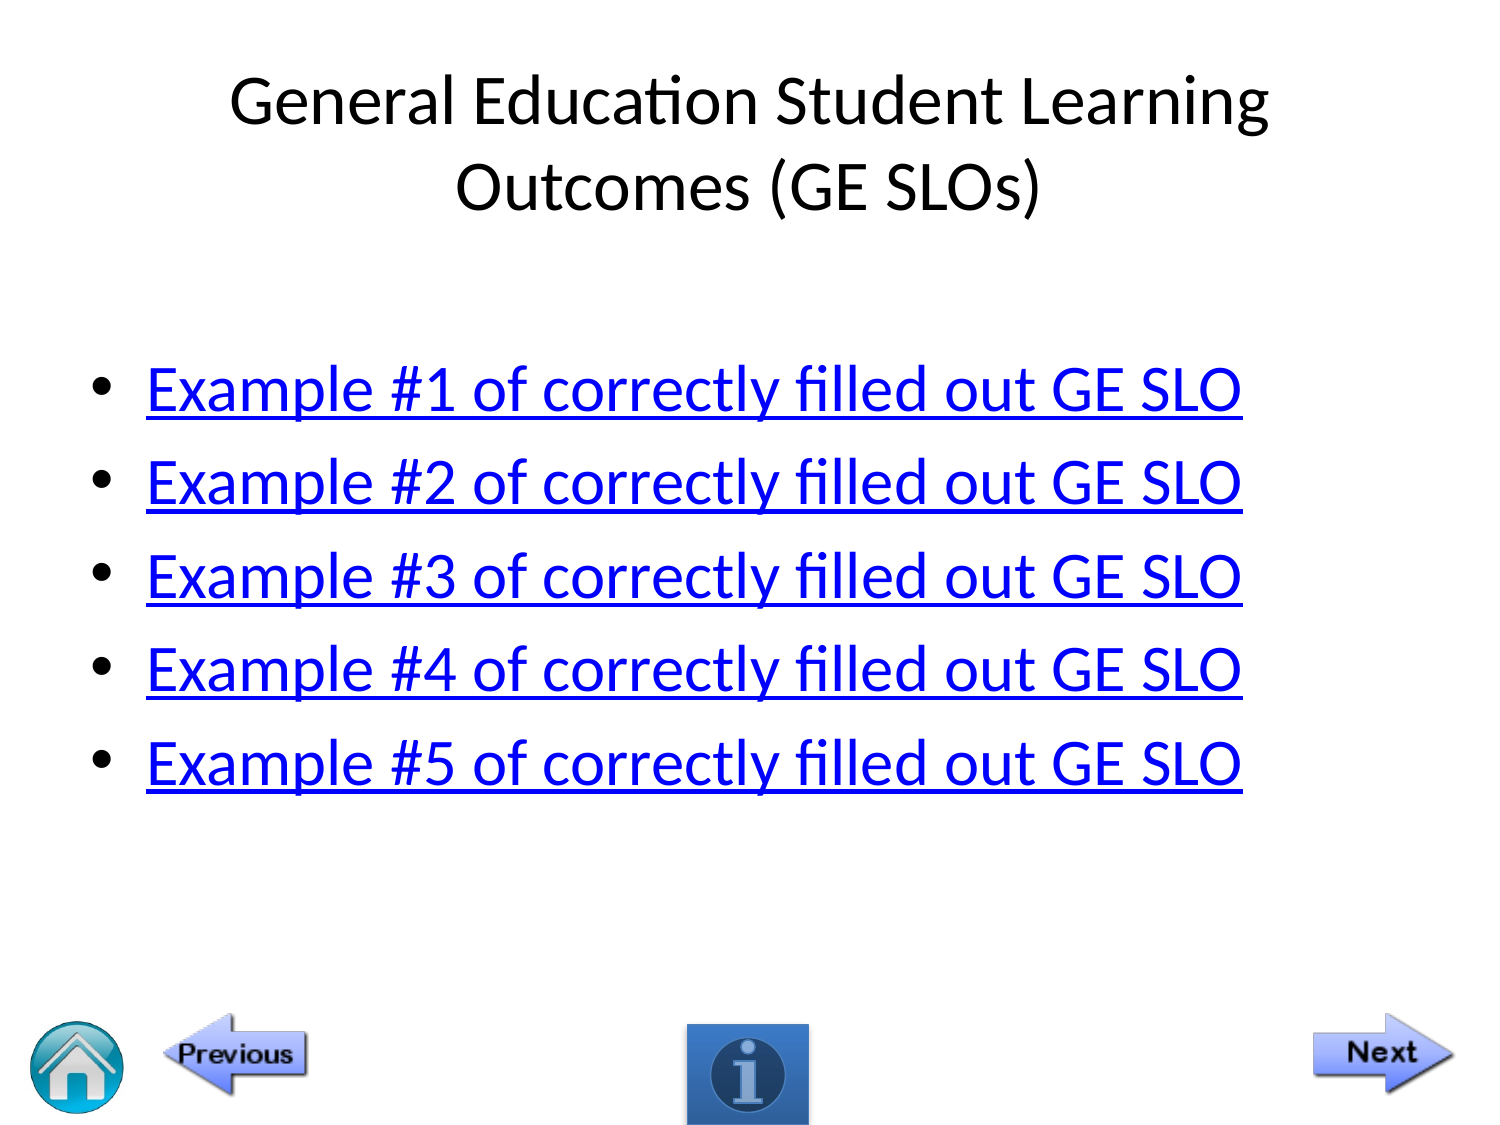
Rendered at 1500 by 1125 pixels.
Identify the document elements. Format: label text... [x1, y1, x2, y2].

title General Education Student Learning Outcomes (GE SLOs) [75, 45, 1425, 233]
text_box [687, 1024, 809, 1125]
picture [162, 1012, 313, 1102]
list Example #1 of correctly filled out GE SLO Example #2 of correctly filled out GE SLO Example #3 of correctly filled out GE SLO Example #4 of correctly filled out GE SLO Example #5 of correctly filled out GE SLO [75, 337, 1425, 1005]
picture [1312, 1012, 1460, 1100]
picture [24, 1014, 129, 1118]
